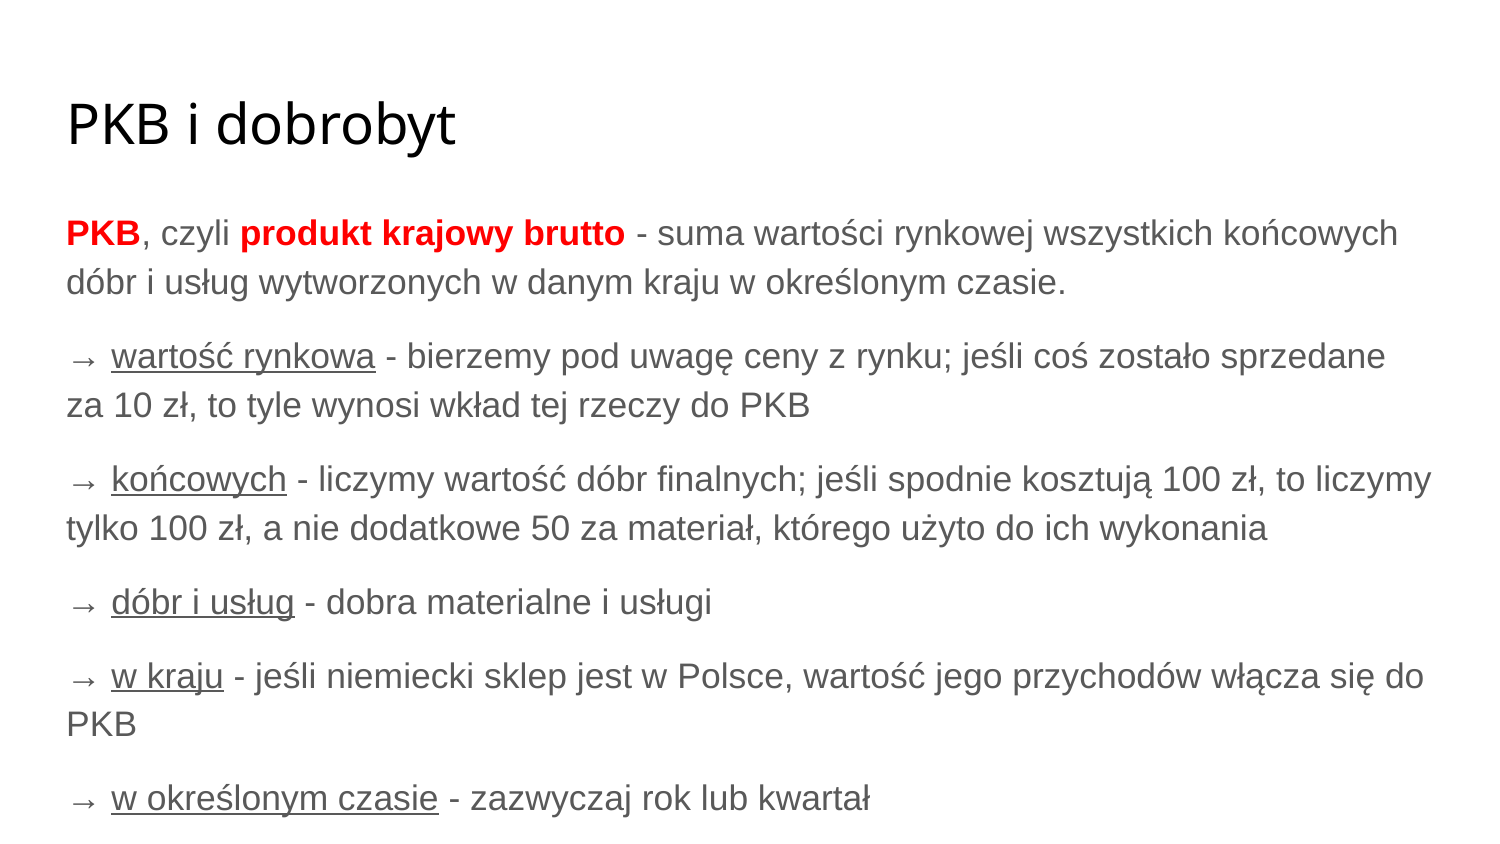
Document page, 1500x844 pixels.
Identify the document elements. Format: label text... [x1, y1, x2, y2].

title PKB i dobrobyt [51, 72, 1449, 167]
list PKB, czyli produkt krajowy brutto - suma wartości rynkowej wszystkich końcowych dóbr i usług wytworzonych w danym kraju w określonym czasie. → wartość rynkowa - bierzemy pod uwagę ceny z rynku; jeśli coś zostało sprzedane za 10 zł, to tyle wynosi wkład tej rzeczy do PKB → końcowych - liczymy wartość dóbr finalnych; jeśli spodnie kosztują 100 zł, to liczymy tylko 100 zł, a nie dodatkowe 50 za materiał, którego użyto do ich wykonania → dóbr i usług - dobra materialne i usługi → w kraju - jeśli niemiecki sklep jest w Polsce, wartość jego przychodów włącza się do PKB → w określonym czasie - zazwyczaj rok lub kwartał [51, 189, 1449, 814]
